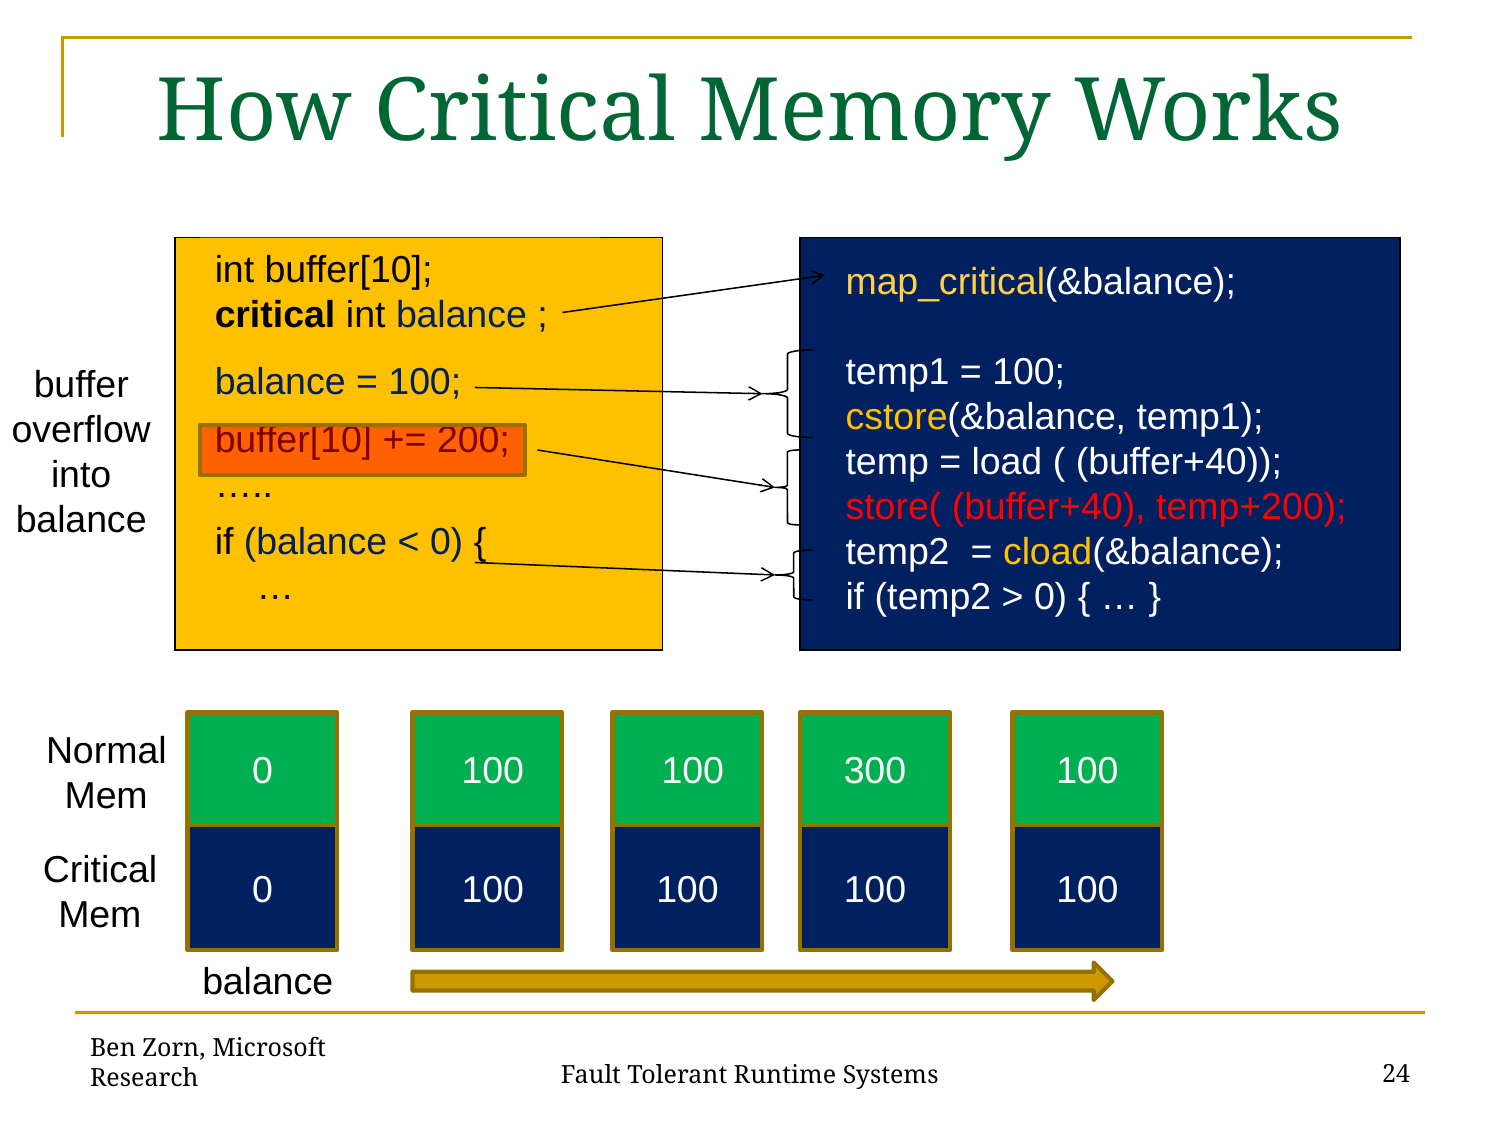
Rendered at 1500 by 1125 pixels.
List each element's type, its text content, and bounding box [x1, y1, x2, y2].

text_box [799, 237, 1400, 650]
text_box 100 [798, 823, 952, 952]
text_box 100 [410, 823, 564, 952]
text_box 100 [1010, 823, 1164, 952]
slide_number Ben Zorn, Microsoft Research [74, 1023, 426, 1100]
text_box buffer overflow into balance [0, 353, 175, 548]
title How Critical Memory Works [74, 45, 1426, 176]
text_box [779, 549, 813, 601]
text_box balance [187, 949, 350, 1010]
text_box 100 [610, 710, 764, 823]
text_box 100 [610, 823, 764, 952]
text_box 300 [798, 710, 952, 823]
text_box balance = 100; buffer[10] += 200; ….. if (balance < 0) { … [199, 349, 575, 615]
text_box [410, 960, 1115, 1002]
footer Fault Tolerant Runtime Systems [512, 1024, 988, 1101]
text_box 100 [410, 710, 564, 823]
text_box [174, 237, 663, 650]
text_box int buffer[10]; critical int balance ; [200, 237, 600, 343]
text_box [562, 274, 826, 313]
text_box [198, 423, 527, 477]
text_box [474, 387, 763, 394]
text_box map_critical(&balance); temp1 = 100; cstore(&balance, temp1); temp = load ( (buffer+40)); store( (buffer+40), temp+200); temp2 = cload(&balance); if (temp2 > 0) { … } [830, 249, 1362, 625]
text_box [765, 349, 813, 439]
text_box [537, 449, 776, 488]
text_box 100 [1010, 710, 1164, 823]
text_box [474, 562, 776, 576]
text_box NormalMem [24, 718, 188, 824]
text_box Critical Mem [24, 837, 175, 943]
text_box 0 [185, 710, 339, 823]
text_box 0 [185, 823, 339, 952]
text_box [779, 449, 800, 526]
slide_number 24 [1074, 1023, 1426, 1100]
